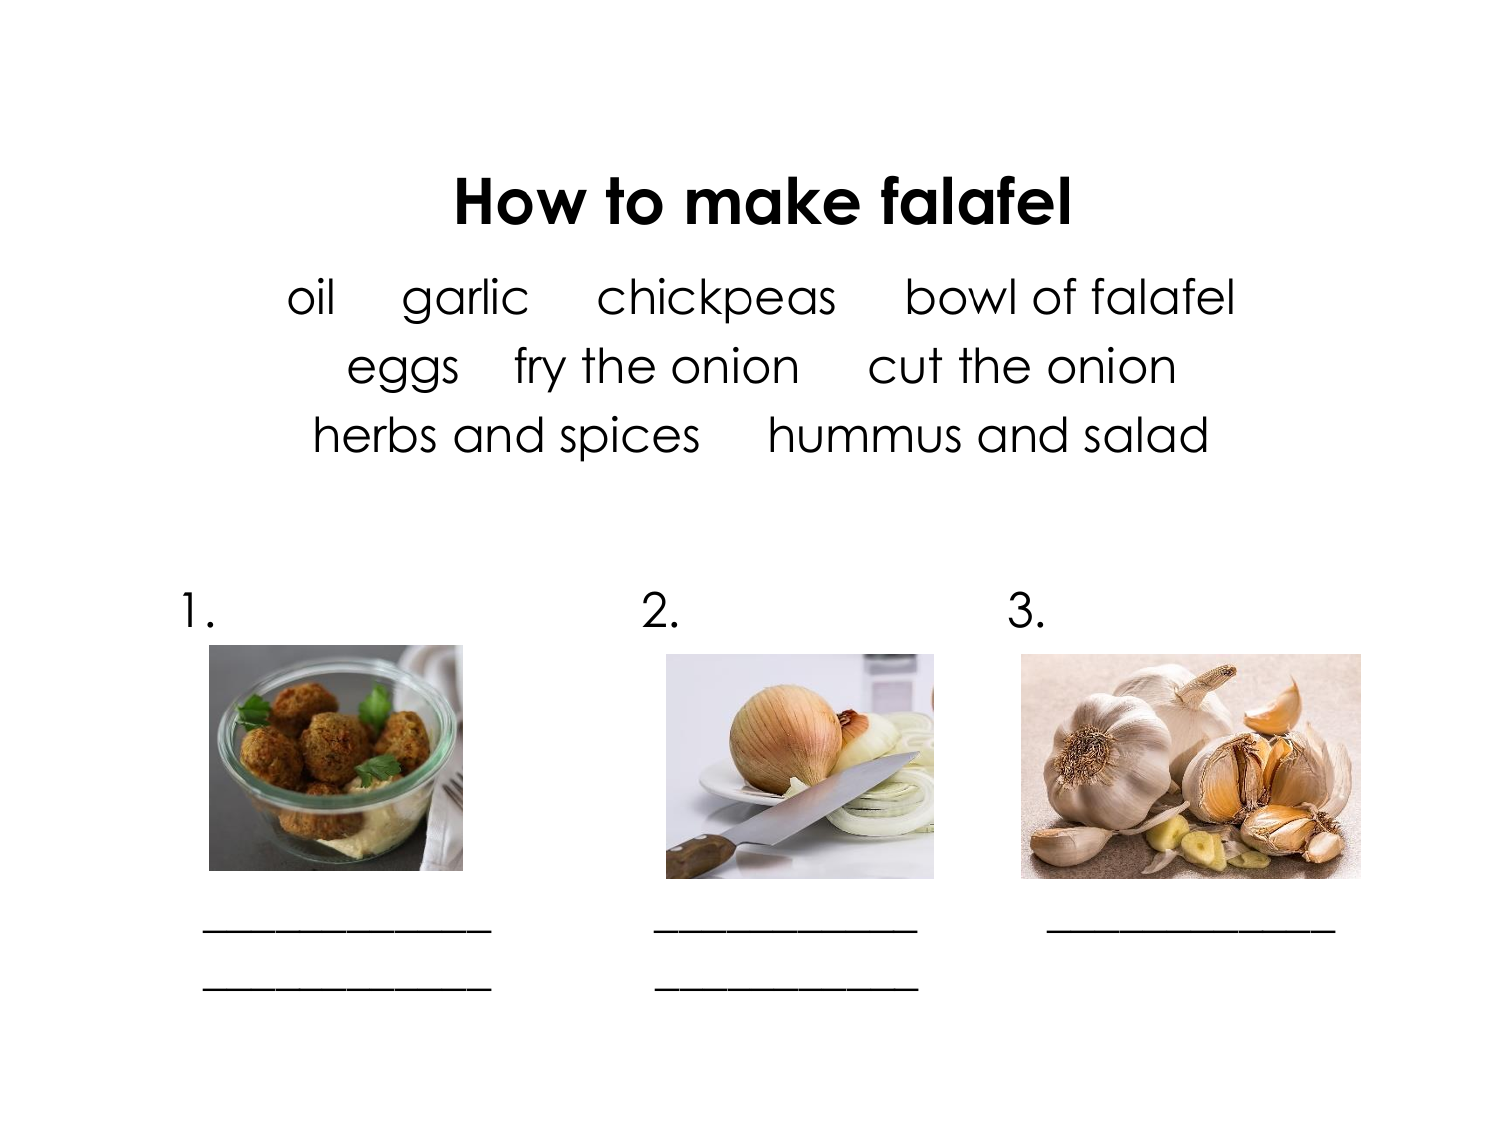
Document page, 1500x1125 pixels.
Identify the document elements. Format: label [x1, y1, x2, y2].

picture [78, 116, 1422, 1009]
